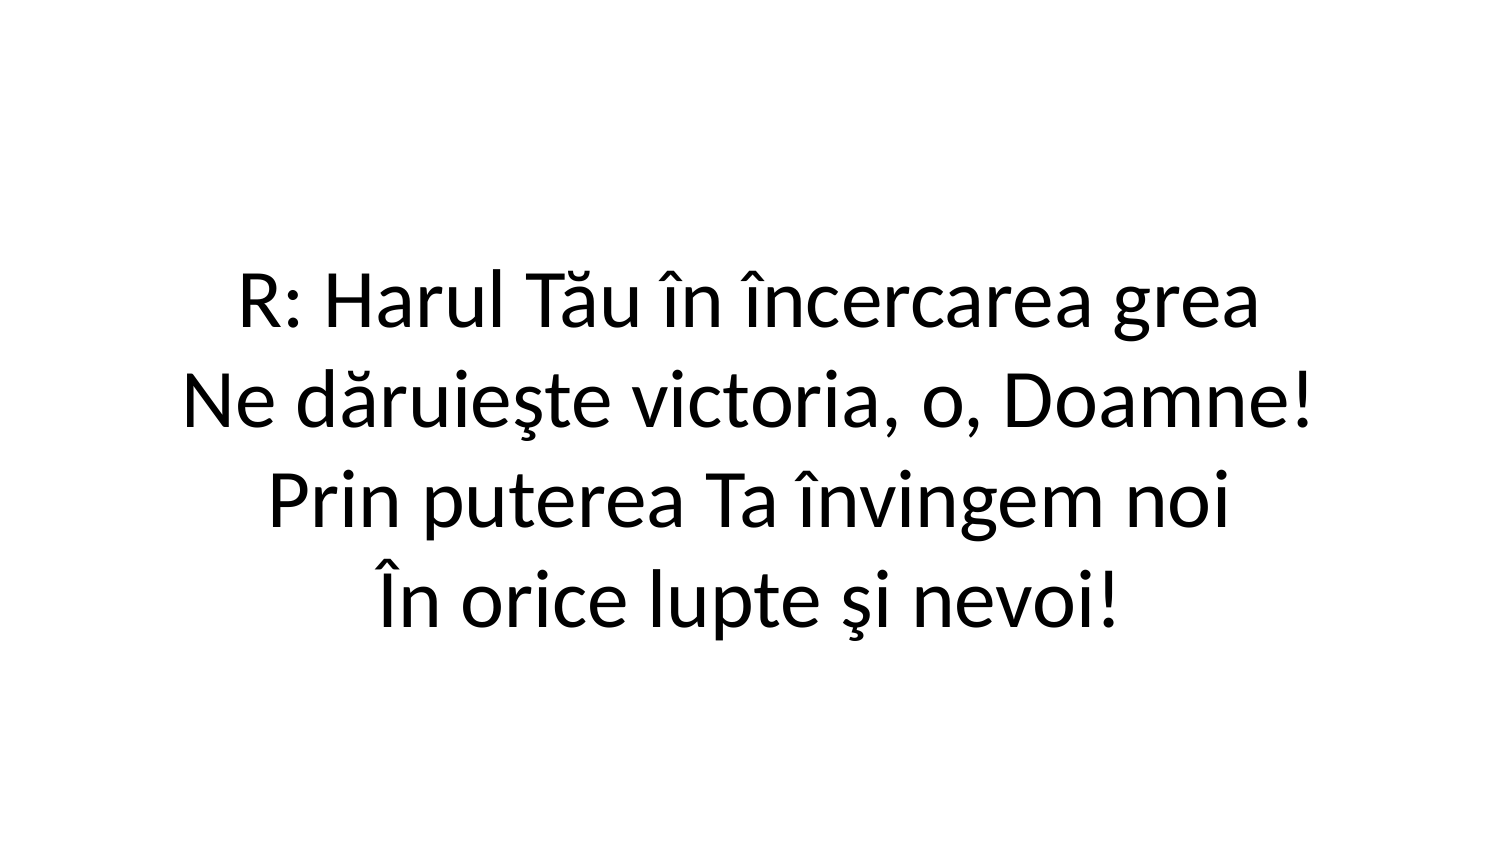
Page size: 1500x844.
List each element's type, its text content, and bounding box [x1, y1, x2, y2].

text_box R: Harul Tău în încercarea grea Ne dăruieşte victoria, o, Doamne! Prin puterea Ta învingem noi În orice lupte şi nevoi! [166, 192, 1333, 652]
